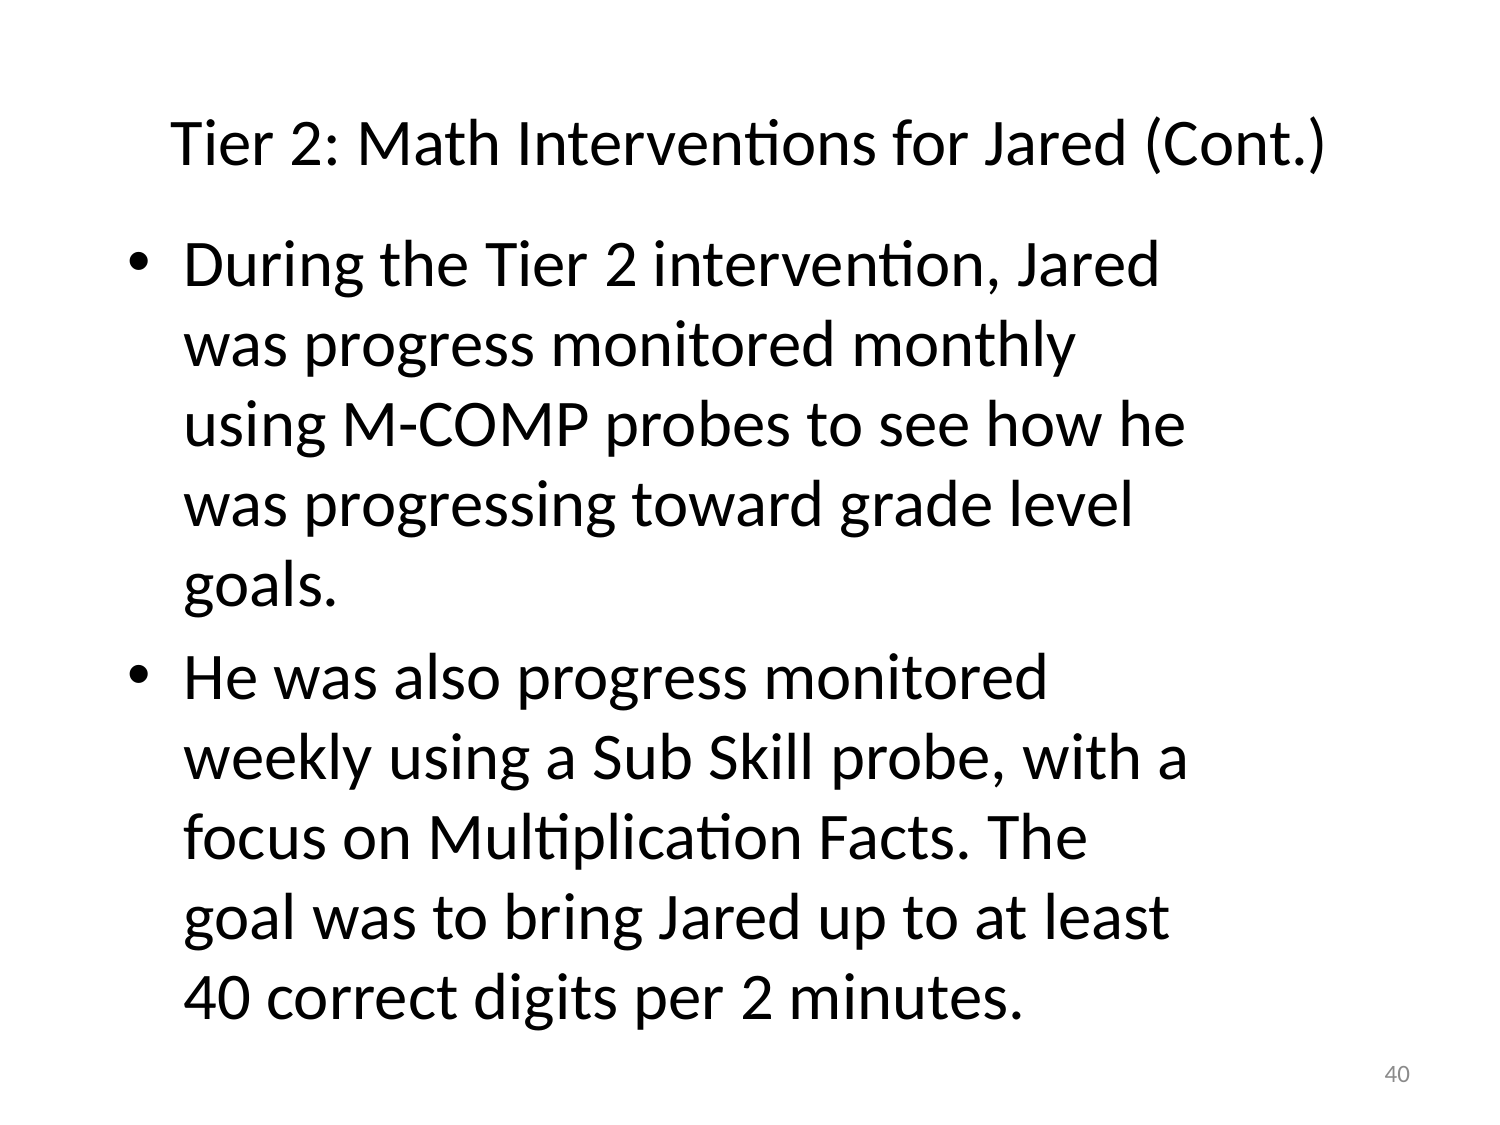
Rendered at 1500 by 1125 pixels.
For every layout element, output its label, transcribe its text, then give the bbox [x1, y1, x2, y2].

title Tier 2: Math Interventions for Jared (Cont.) [75, 45, 1425, 233]
list During the Tier 2 intervention, Jared was progress monitored monthly using M-COMP probes to see how he was progressing toward grade level goals. He was also progress monitored weekly using a Sub Skill probe, with a focus on Multiplication Facts. The goal was to bring Jared up to at least 40 correct digits per 2 minutes. [112, 212, 1230, 1083]
slide_number 40 [1074, 1042, 1425, 1103]
